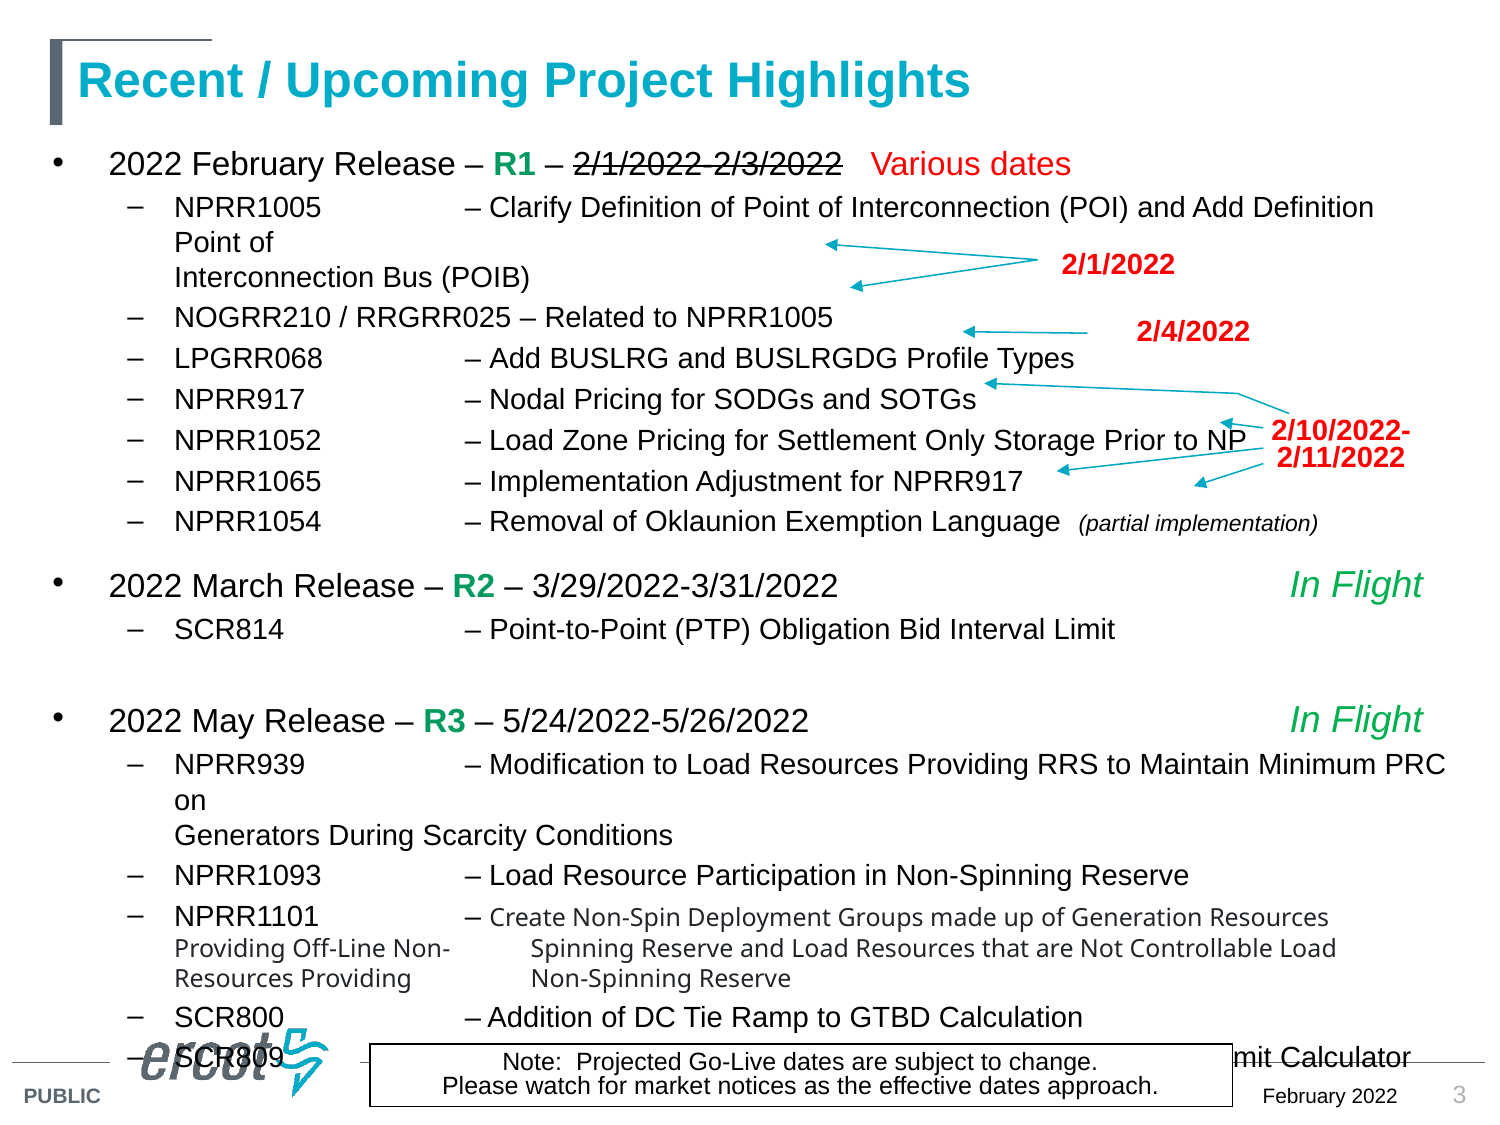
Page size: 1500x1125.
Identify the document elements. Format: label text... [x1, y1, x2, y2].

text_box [824, 243, 1038, 260]
slide_number 3 [1437, 1076, 1475, 1112]
list 2022 February Release – R1 – 2/1/2022-2/3/2022 Various dates NPRR1005 – Clarify Definition of Point of Interconnection (POI) and Add Definition Point of Interconnection Bus (POIB) NOGRR210 / RRGRR025 – Related to NPRR1005 LPGRR068 – Add BUSLRG and BUSLRGDG Profile Types NPRR917 – Nodal Pricing for SODGs and SOTGs NPRR1052 – Load Zone Pricing for Settlement Only Storage Prior to NPRR995 NPRR1065 – Implementation Adjustment for NPRR917 NPRR1054 – Removal of Oklaunion Exemption Language (partial implementation) 2022 March Release – R2 – 3/29/2022-3/31/2022 In Flight SCR814 – Point-to-Point (PTP) Obligation Bid Interval Limit 2022 May Release – R3 – 5/24/2022-5/26/2022 In Flight NPRR939 – Modification to Load Resources Providing RRS to Maintain Minimum PRC on Generators During Scarcity Conditions NPRR1093 – Load Resource Participation in Non-Spinning Reserve NPRR1101 – Create Non-Spin Deployment Groups made up of Generation Resources Providing Off-Line Non- Spinning Reserve and Load Resources that are Not Controllable Load Resources Providing Non-Spinning Reserve SCR800 – Addition of DC Tie Ramp to GTBD Calculation SCR809 – Changes to External Telemetry Validations in Resource Limit Calculator [37, 134, 1463, 1025]
text_box 2/4/2022 [1087, 311, 1300, 355]
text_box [1056, 447, 1264, 472]
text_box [1219, 422, 1264, 429]
title Recent / Upcoming Project Highlights [62, 39, 1063, 125]
text_box Note: Projected Go-Live dates are subject to change. Please watch for market notices as the effective dates approach. [369, 1043, 1233, 1107]
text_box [1237, 393, 1290, 414]
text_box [983, 382, 1238, 394]
picture [137, 1025, 332, 1100]
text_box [849, 259, 1038, 288]
text_box 2/10/2022-2/11/2022 [1247, 410, 1435, 481]
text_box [1193, 479, 1264, 487]
text_box 2/1/2022 [1038, 244, 1225, 288]
